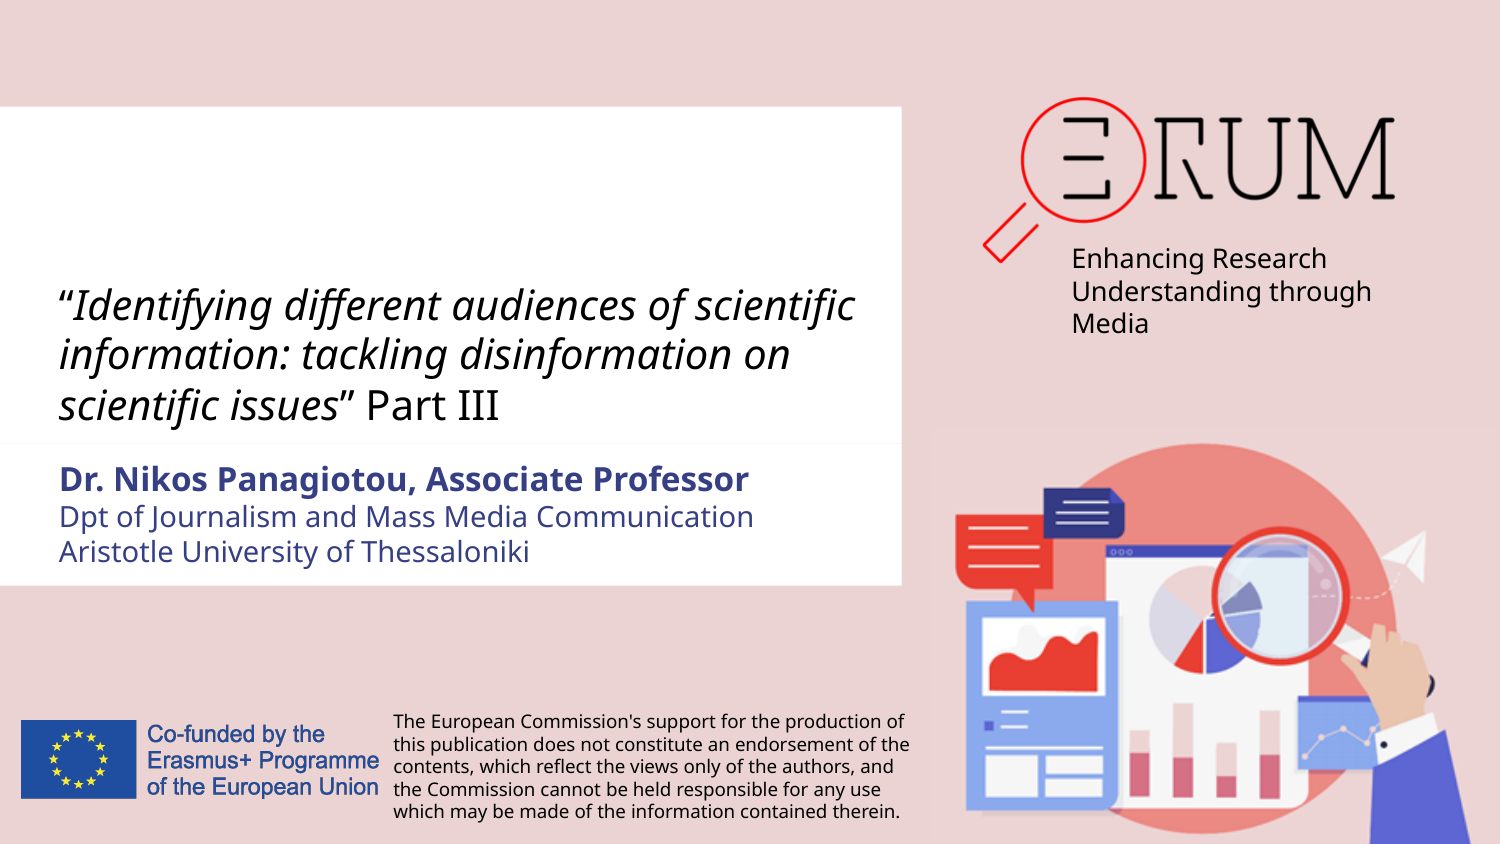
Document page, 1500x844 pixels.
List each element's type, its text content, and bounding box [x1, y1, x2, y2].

subtitle Dr. Nikos Panagiotou, Associate Professor Dpt of Journalism and Mass Media Communication Aristotle University of Thessaloniki [0, 444, 902, 586]
title “Identifying different audiences of scientific information: tackling disinformation on scientific issues” Part III [0, 106, 902, 444]
picture [932, 428, 1496, 844]
picture [901, 67, 1475, 283]
picture [21, 720, 379, 799]
